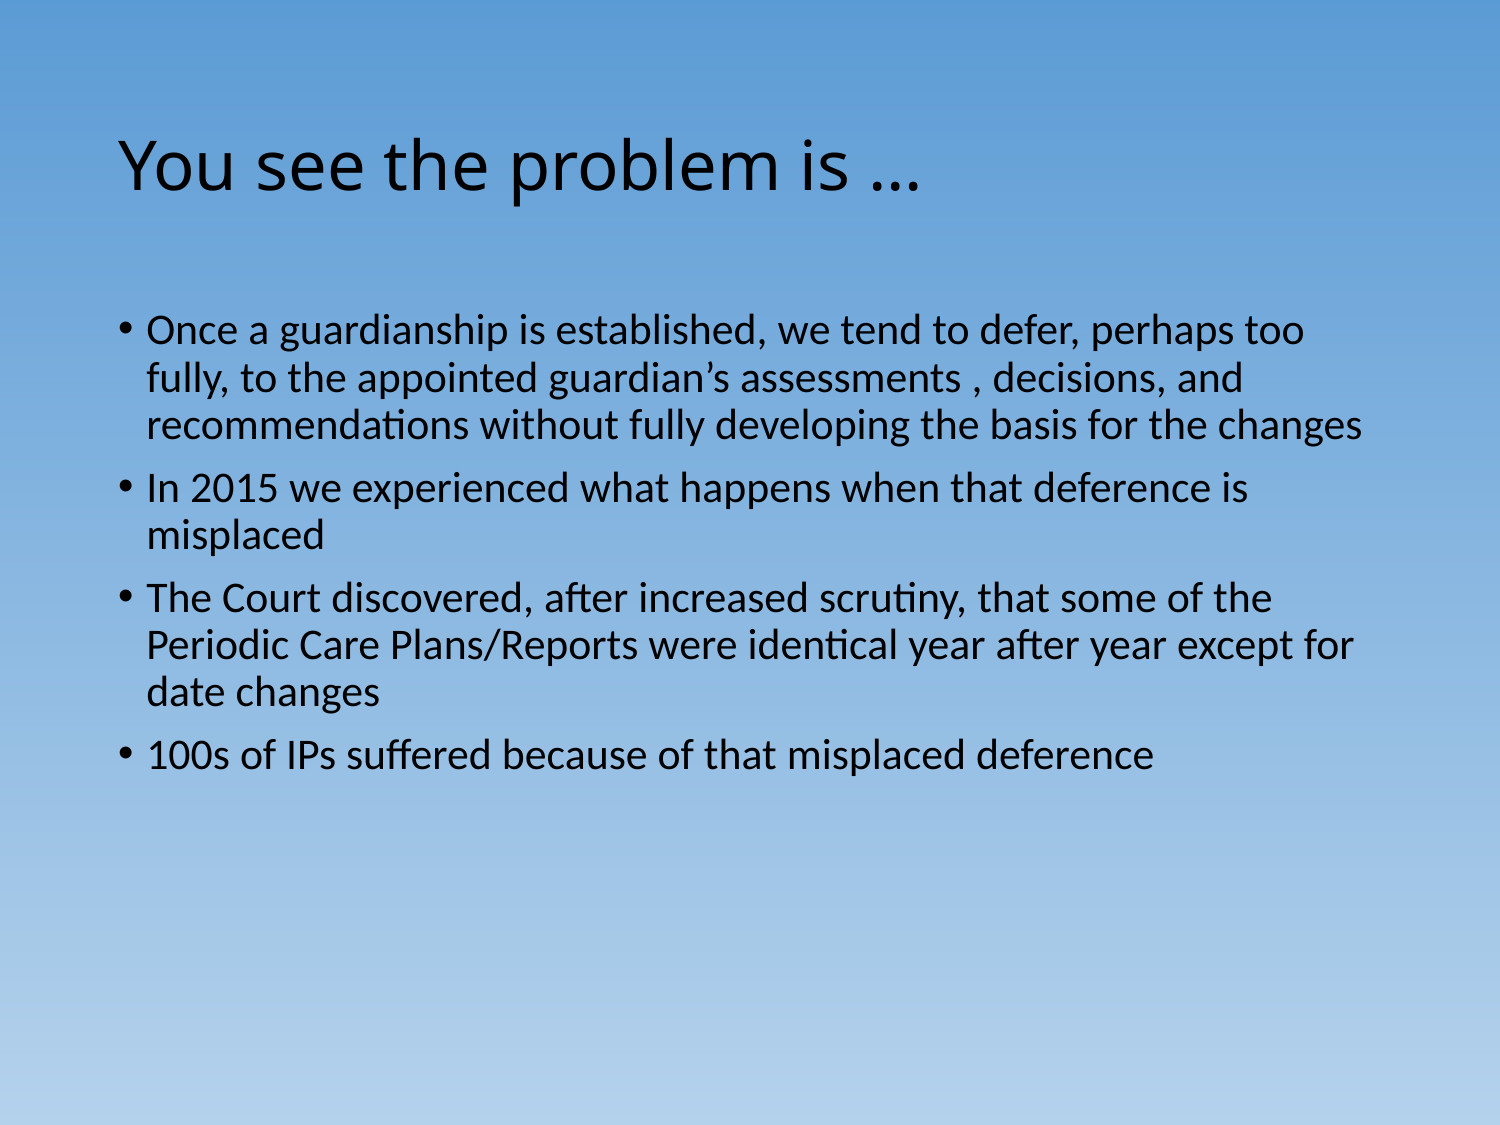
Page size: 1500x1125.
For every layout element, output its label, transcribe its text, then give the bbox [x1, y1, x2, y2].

list Once a guardianship is established, we tend to defer, perhaps too fully, to the appointed guardian’s assessments , decisions, and recommendations without fully developing the basis for the changes In 2015 we experienced what happens when that deference is misplaced The Court discovered, after increased scrutiny, that some of the Periodic Care Plans/Reports were identical year after year except for date changes 100s of IPs suffered because of that misplaced deference [103, 299, 1397, 1014]
title You see the problem is … [103, 59, 1397, 278]
